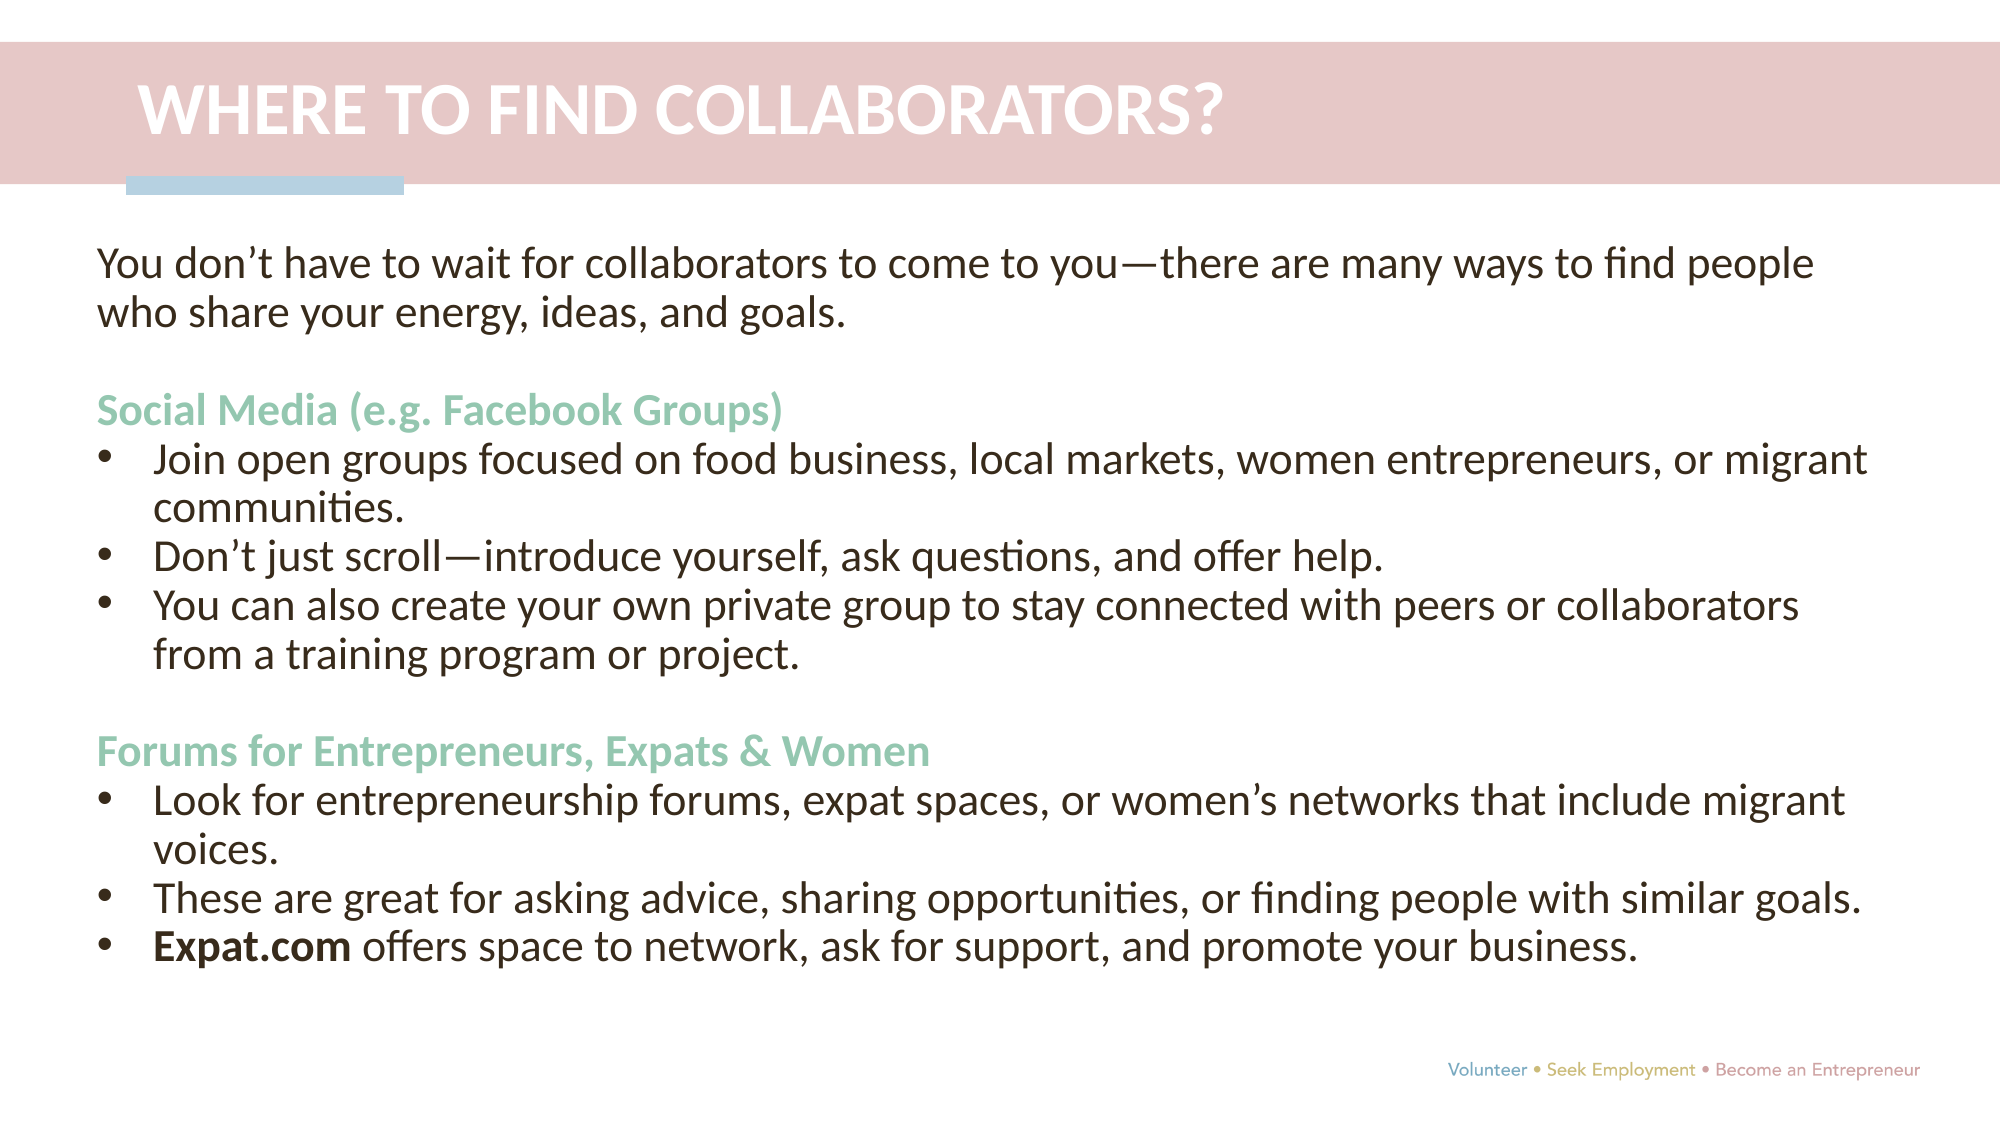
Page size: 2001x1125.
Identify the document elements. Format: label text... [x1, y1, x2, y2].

list You don’t have to wait for collaborators to come to you—there are many ways to find people who share your energy, ideas, and goals. Social Media (e.g. Facebook Groups) Join open groups focused on food business, local markets, women entrepreneurs, or migrant communities. Don’t just scroll—introduce yourself, ask questions, and offer help. You can also create your own private group to stay connected with peers or collaborators from a training program or project. Forums for Entrepreneurs, Expats & Women Look for entrepreneurship forums, expat spaces, or women’s networks that include migrant voices. These are great for asking advice, sharing opportunities, or finding people with similar goals. Expat.com offers space to network, ask for support, and promote your business. [82, 232, 1890, 999]
picture [1418, 1046, 1971, 1103]
list WHERE TO FIND COLLABORATORS? [123, 51, 1913, 170]
